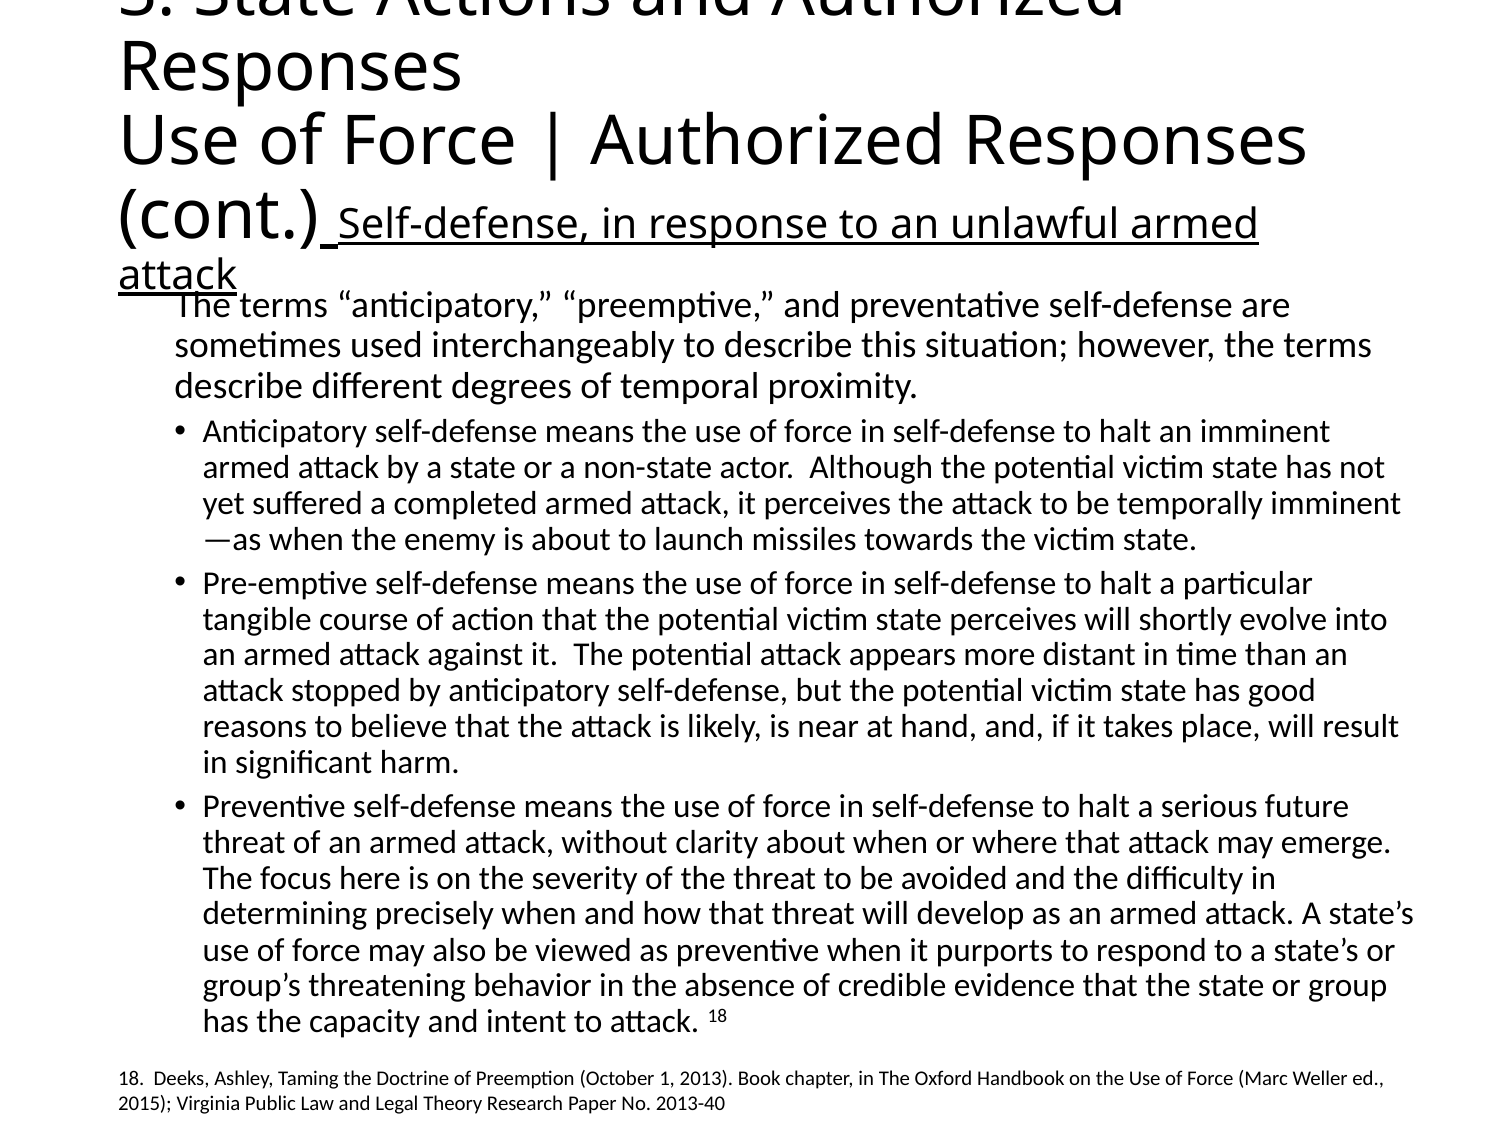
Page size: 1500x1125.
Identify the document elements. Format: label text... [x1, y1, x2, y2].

list The terms “anticipatory,” “preemptive,” and preventative self-defense are sometimes used interchangeably to describe this situation; however, the terms describe different degrees of temporal proximity. Anticipatory self-defense means the use of force in self-defense to halt an imminent armed attack by a state or a non-state actor. Although the potential victim state has not yet suffered a completed armed attack, it perceives the attack to be temporally imminent—as when the enemy is about to launch missiles towards the victim state. Pre-emptive self-defense means the use of force in self-defense to halt a particular tangible course of action that the potential victim state perceives will shortly evolve into an armed attack against it. The potential attack appears more distant in time than an attack stopped by anticipatory self-defense, but the potential victim state has good reasons to believe that the attack is likely, is near at hand, and, if it takes place, will result in significant harm. Preventive self-defense means the use of force in self-defense to halt a serious future threat of an armed attack, without clarity about when or where that attack may emerge. The focus here is on the severity of the threat to be avoided and the difficulty in determining precisely when and how that threat will develop as an armed attack. A state’s use of force may also be viewed as preventive when it purports to respond to a state’s or group’s threatening behavior in the absence of credible evidence that the state or group has the capacity and intent to attack. 18 18. Deeks, Ashley, Taming the Doctrine of Preemption (October 1, 2013). Book chapter, in The Oxford Handbook on the Use of Force (Marc Weller ed., 2015); Virginia Public Law and Legal Theory Research Paper No. 2013-40 [102, 277, 1434, 1063]
title 3. State Actions and Authorized Responses Use of Force | Authorized Responses (cont.) Self-defense, in response to an unlawful armed attack [102, 59, 1398, 278]
